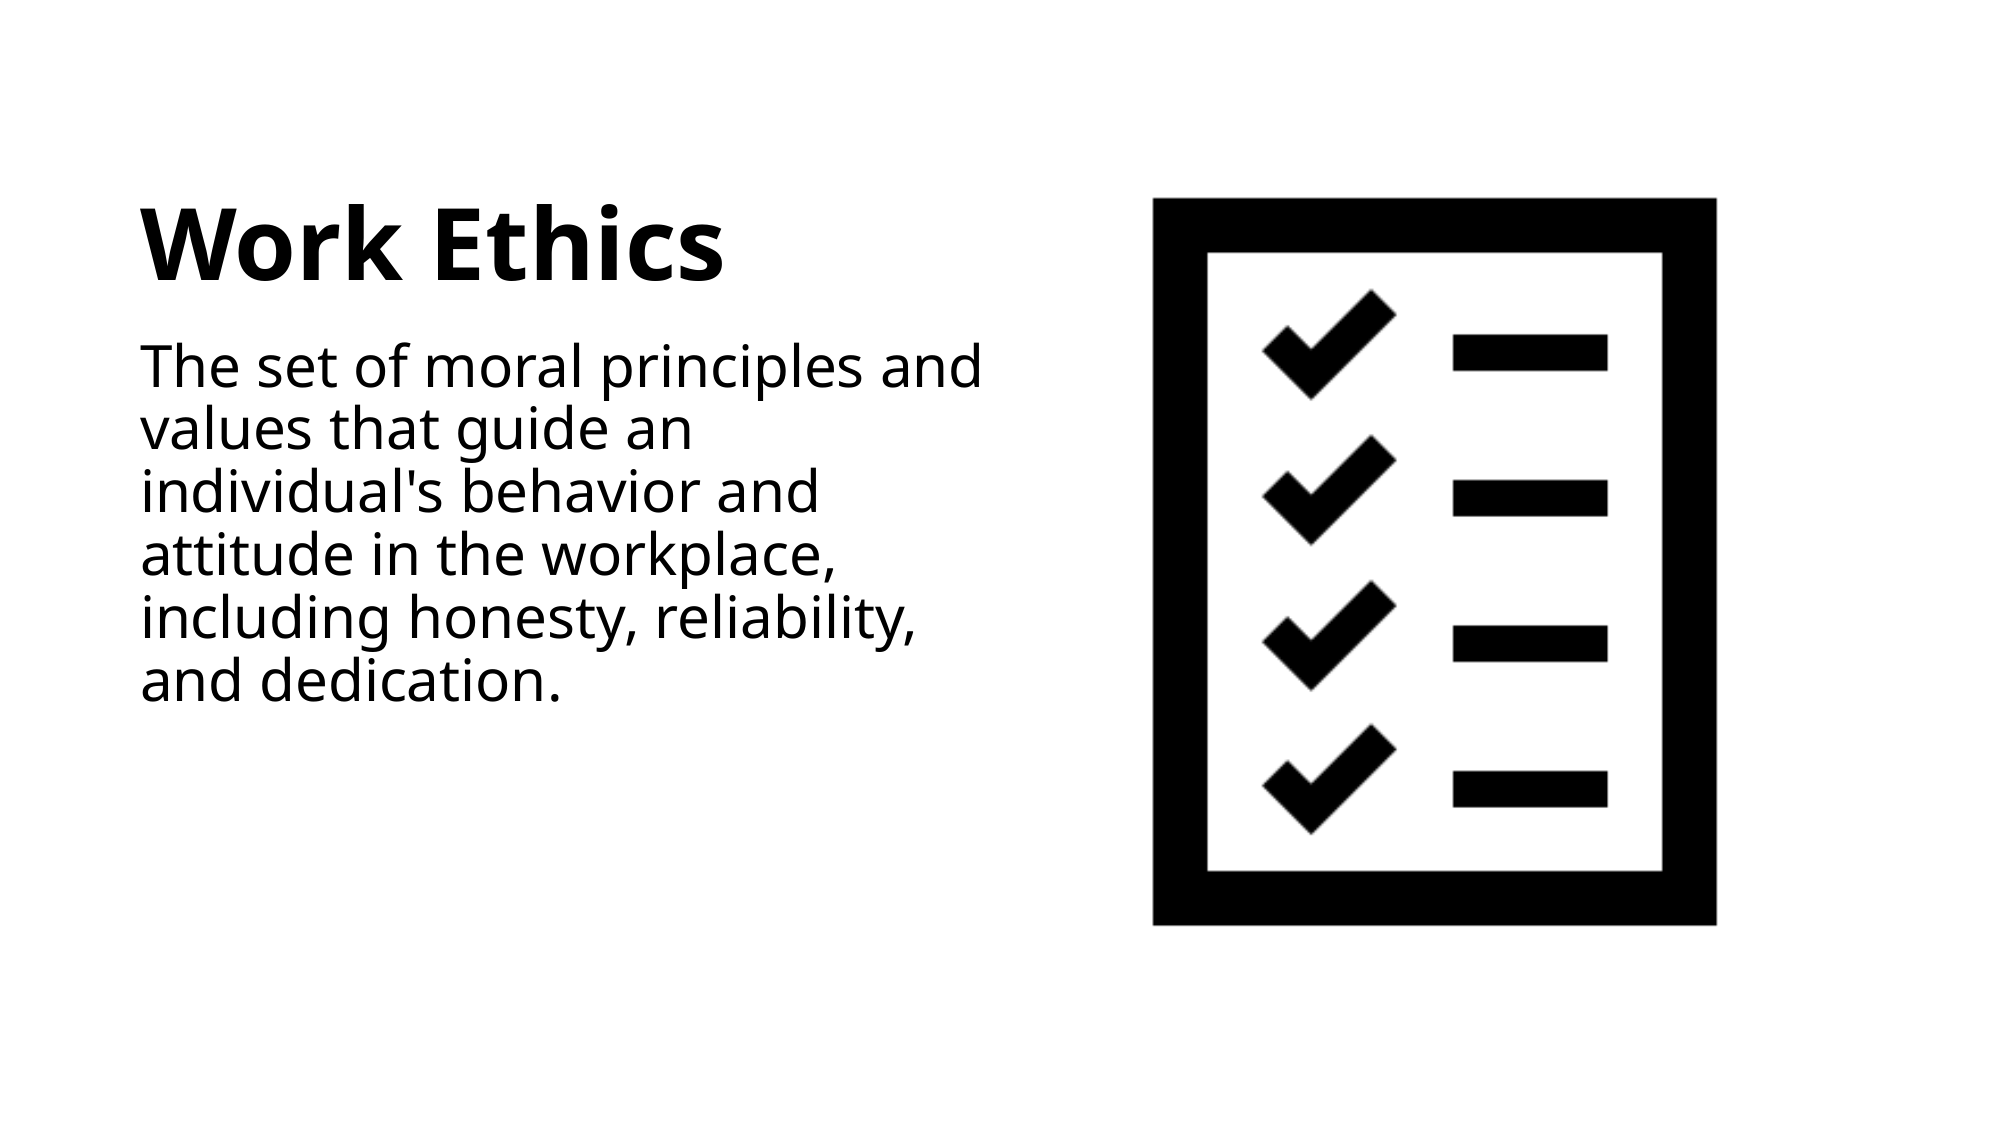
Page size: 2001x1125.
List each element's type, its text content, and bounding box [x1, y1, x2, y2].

title Work Ethics [124, 186, 920, 329]
list The set of moral principles and values that guide an individual's behavior and attitude in the workplace, including honesty, reliability, and dedication. [124, 329, 1029, 1043]
picture [999, 125, 1873, 1000]
